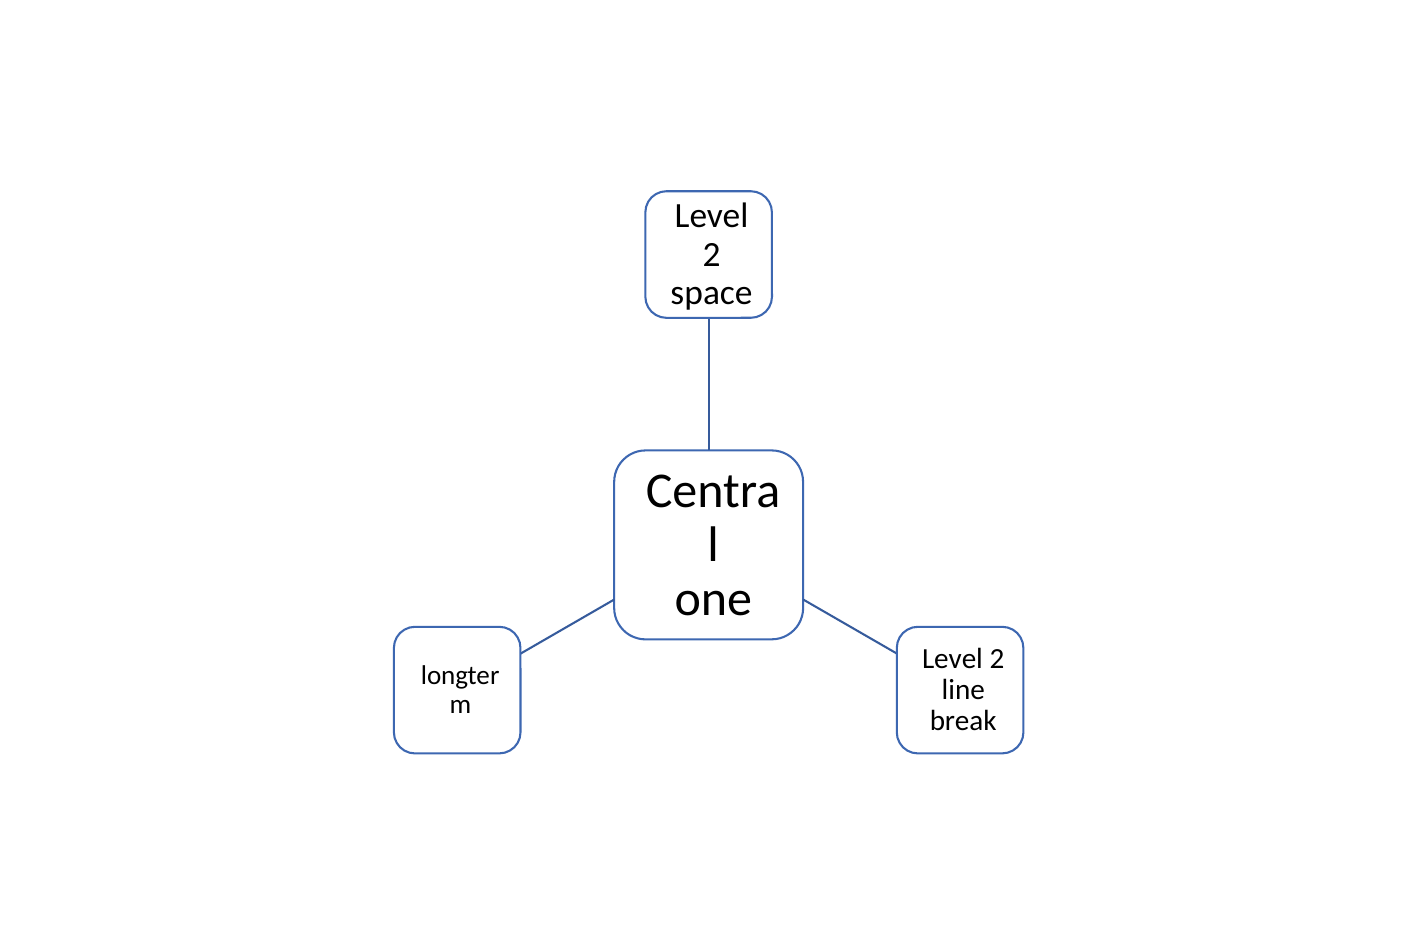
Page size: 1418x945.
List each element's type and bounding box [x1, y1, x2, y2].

text_box [236, 157, 1182, 788]
